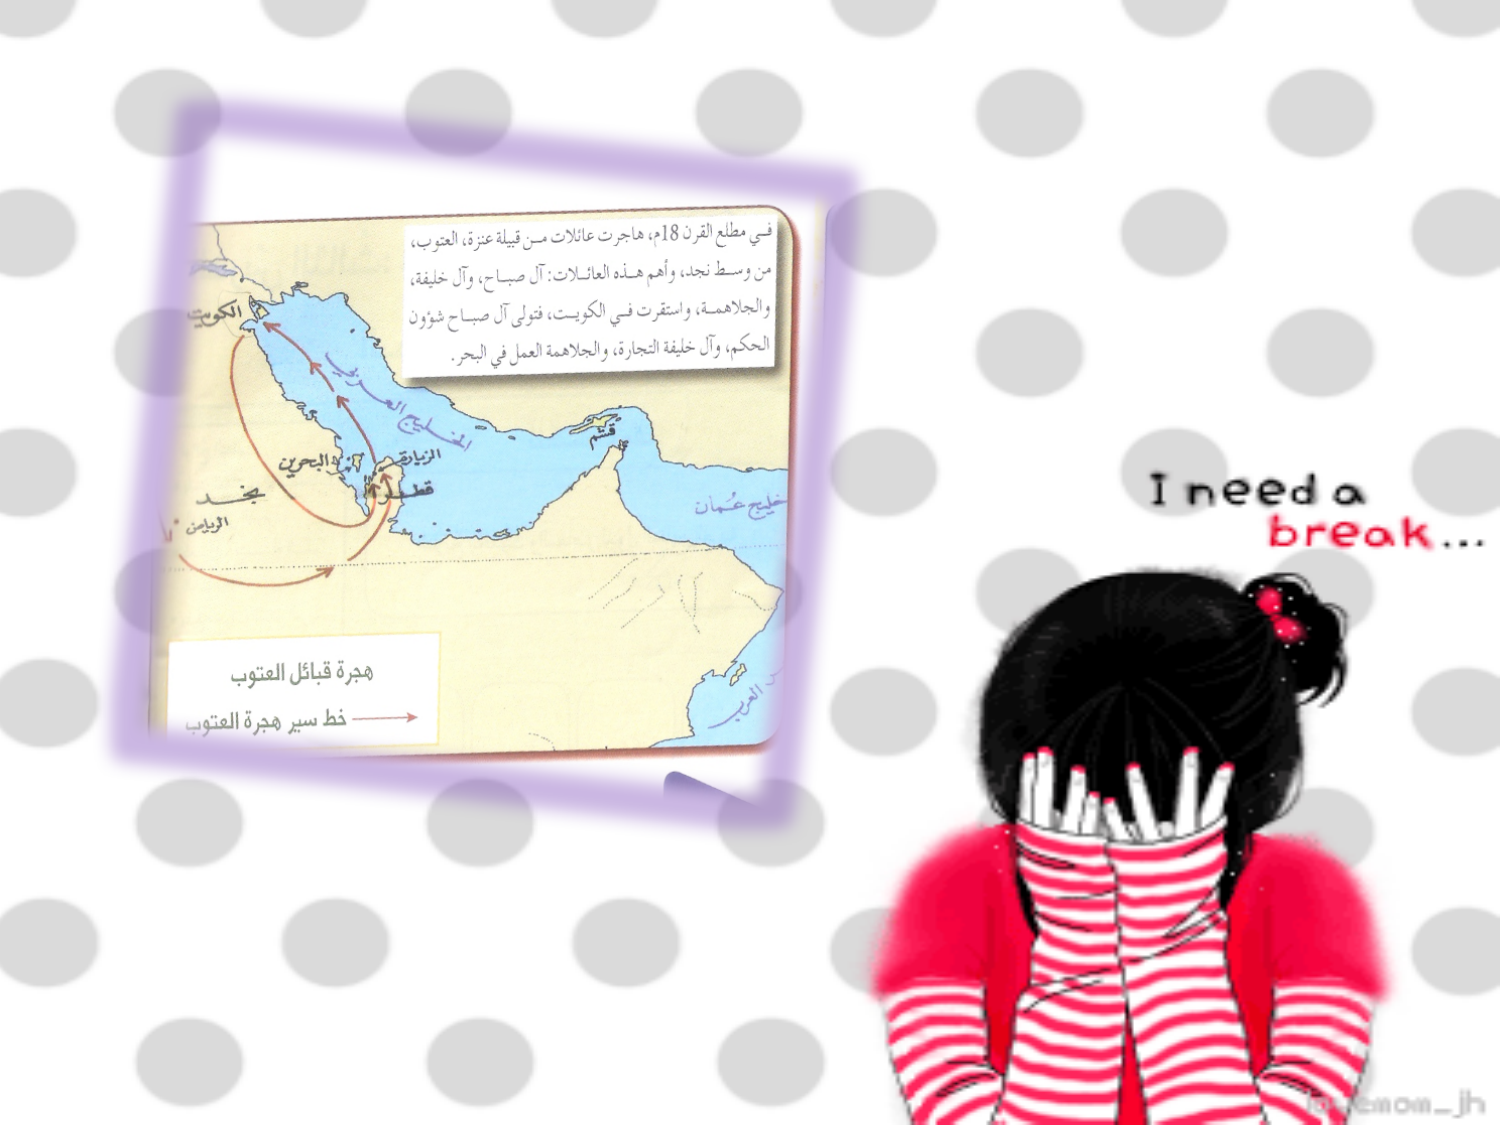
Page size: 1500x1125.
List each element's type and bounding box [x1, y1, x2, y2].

list [167, 136, 801, 792]
picture [0, 0, 1500, 1125]
